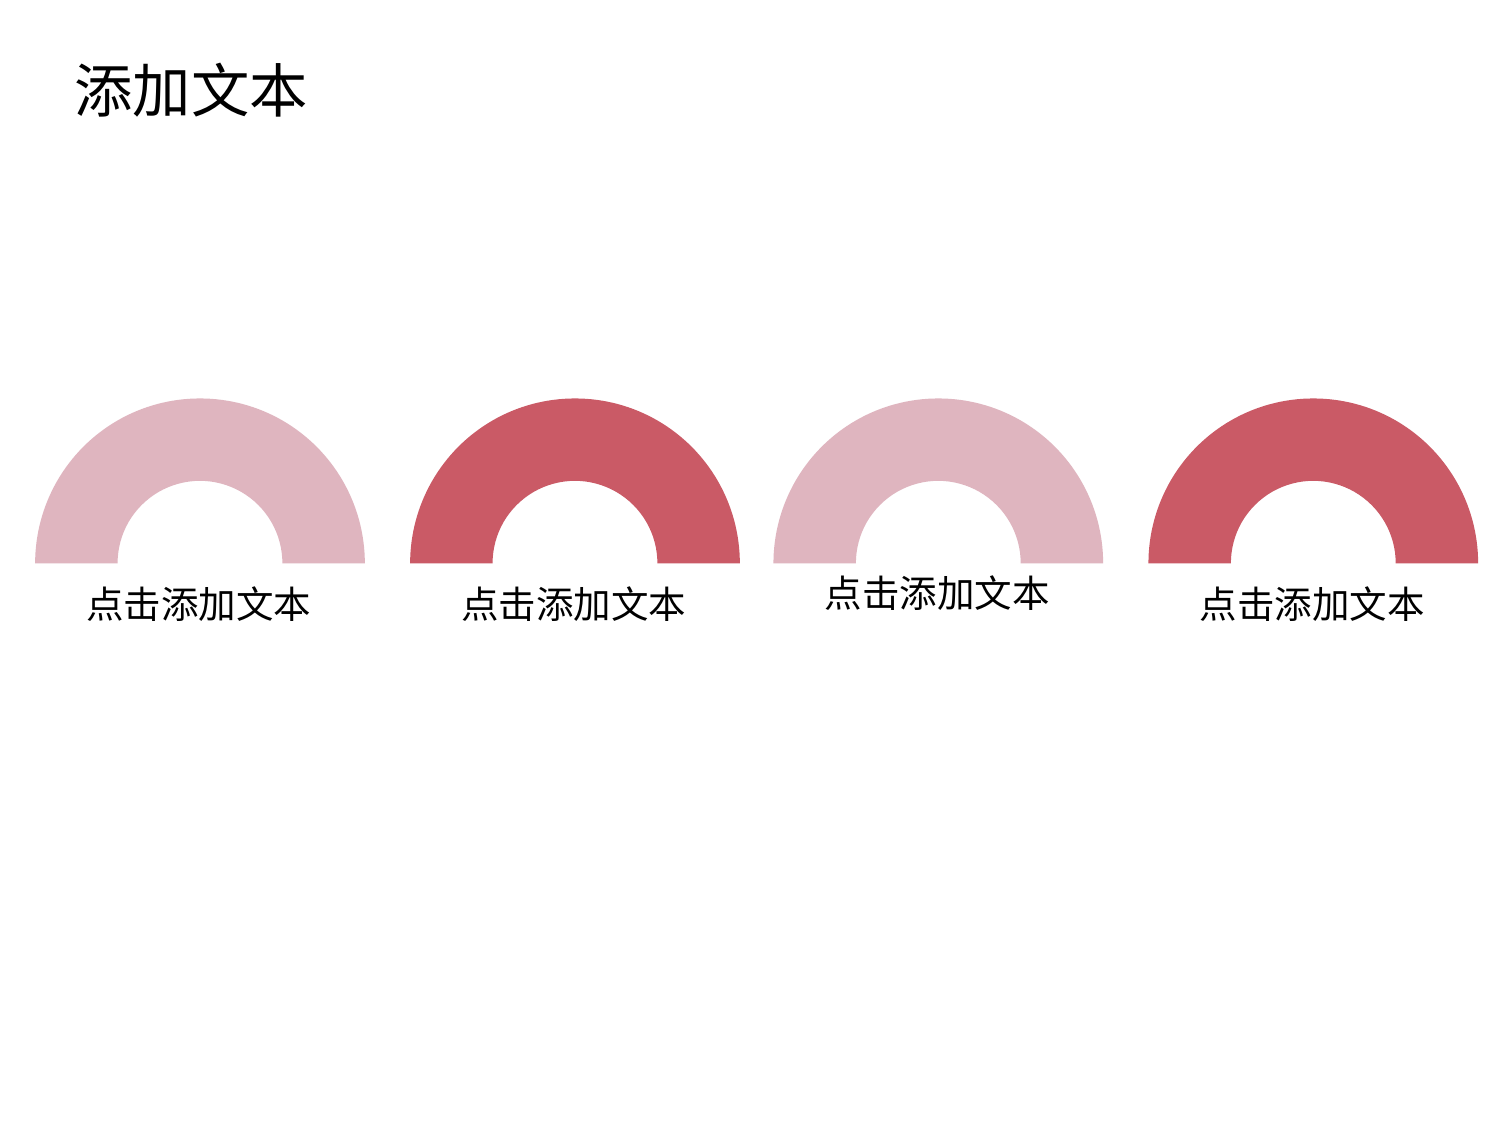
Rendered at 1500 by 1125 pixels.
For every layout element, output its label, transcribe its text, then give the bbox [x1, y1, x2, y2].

text_box 添加文本 [60, 46, 323, 132]
text_box 点击添加文本 [71, 574, 327, 634]
text_box 点击添加文本 [446, 574, 702, 634]
text_box [33, 396, 367, 566]
text_box [408, 396, 742, 566]
text_box 点击添加文本 [809, 562, 1065, 623]
text_box [771, 396, 1106, 566]
text_box 点击添加文本 [1184, 574, 1440, 634]
text_box [1146, 396, 1481, 566]
